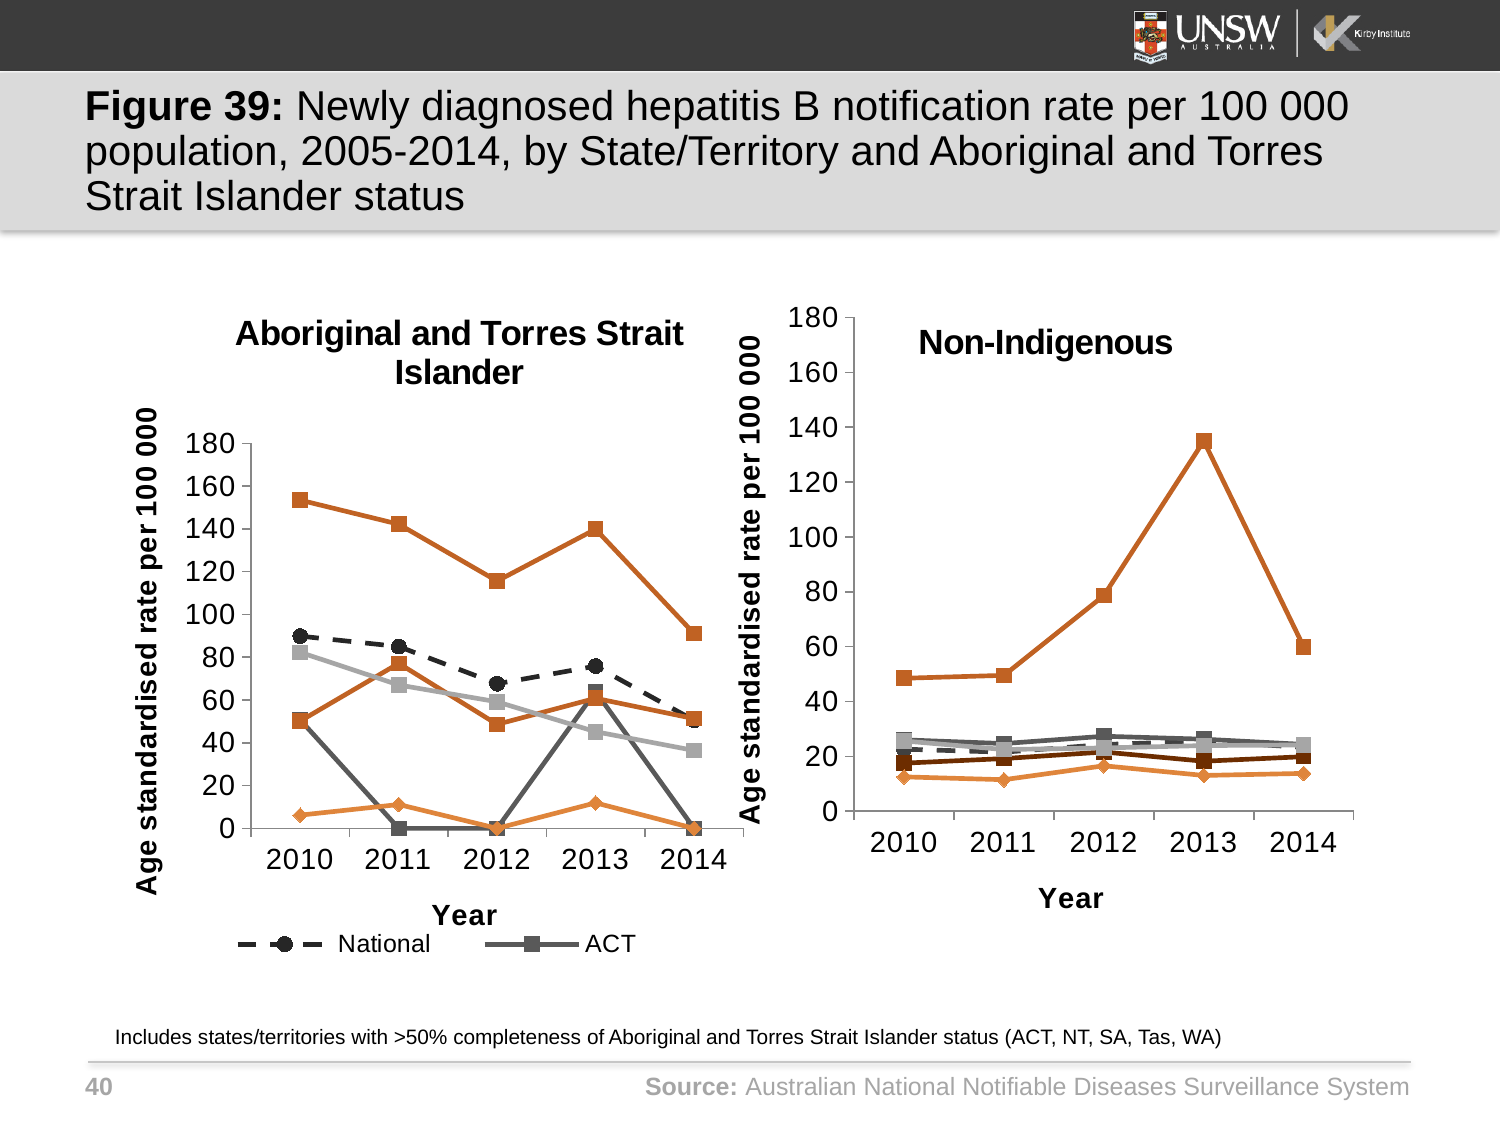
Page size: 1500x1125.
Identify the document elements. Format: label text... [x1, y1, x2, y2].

picture [0, 0, 1500, 71]
title Figure 39: Newly diagnosed hepatitis B notification rate per 100 000 population, 2005-2014, by State/Territory and Aboriginal and Torres Strait Islander status [85, 84, 1412, 216]
chart [94, 290, 1377, 1016]
list Source: Australian National Notifiable Diseases Surveillance System [262, 1070, 1412, 1112]
text_box Includes states/territories with >50% completeness of Aboriginal and Torres Strait Islander status (ACT, NT, SA, Tas, WA) [100, 1016, 1424, 1057]
slide_number 40 [85, 1070, 195, 1112]
